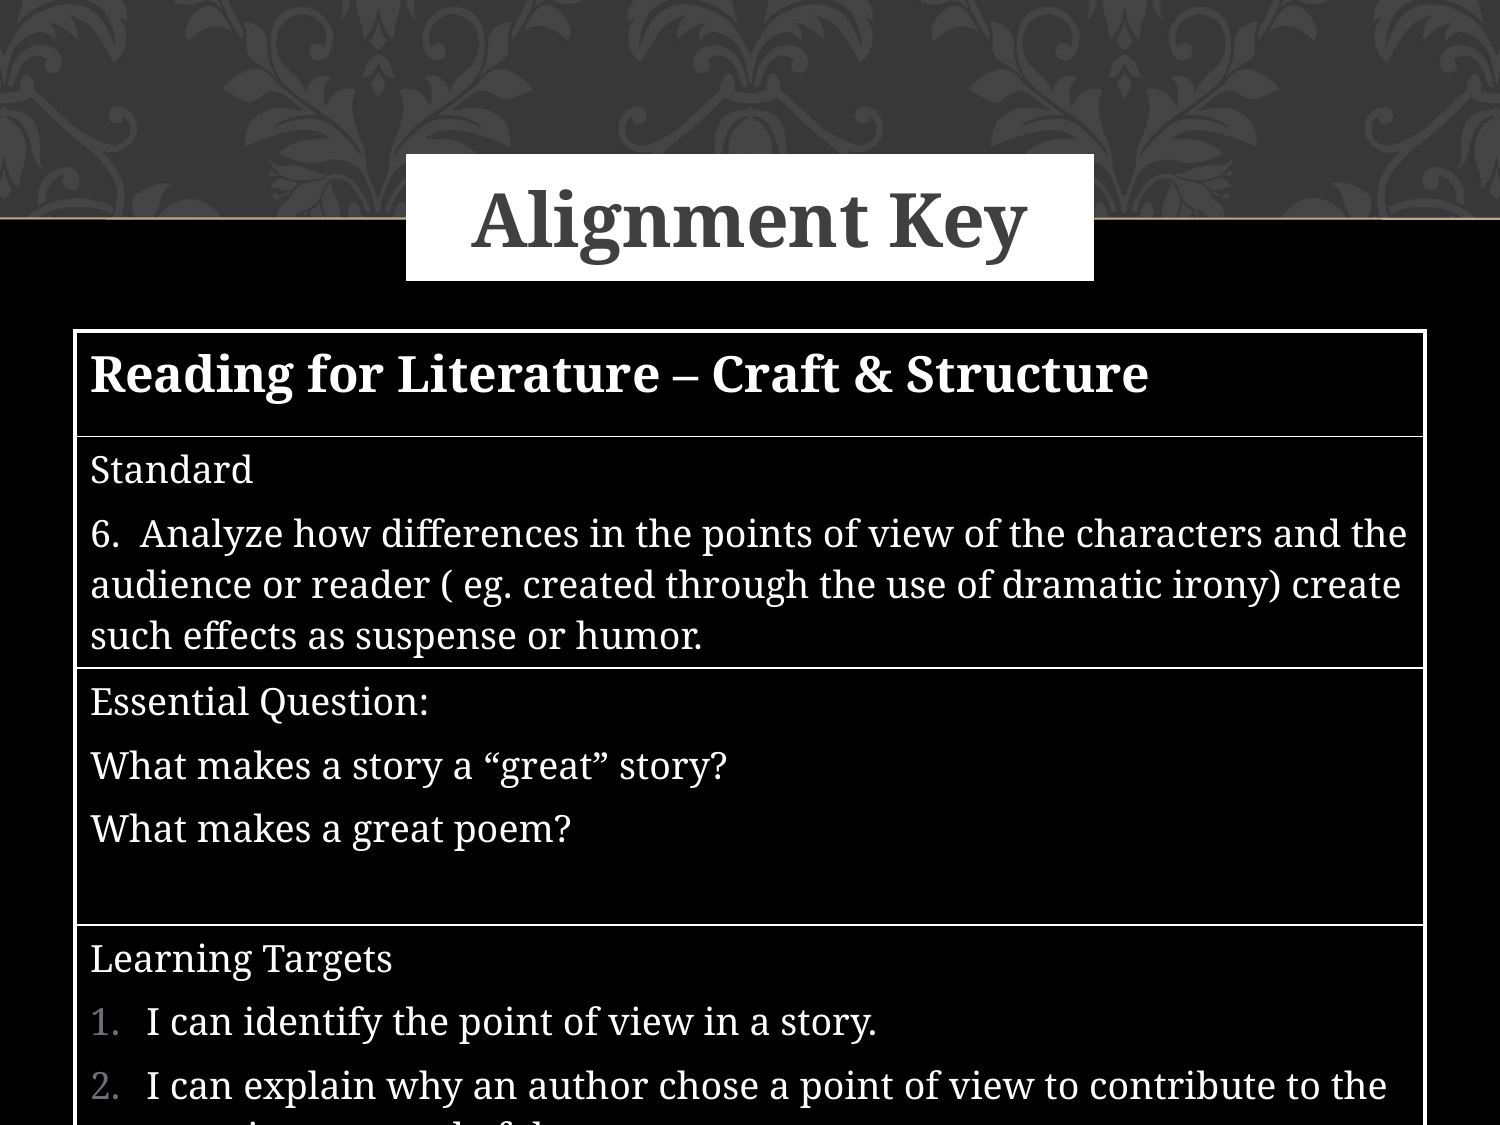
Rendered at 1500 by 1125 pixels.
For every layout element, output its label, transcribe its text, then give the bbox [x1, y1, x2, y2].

table_cell Essential Question: What makes a story a “great” story? What makes a great poem? [77, 669, 1423, 924]
table_cell Standard 6. Analyze how differences in the points of view of the characters and the audience or reader ( eg. created through the use of dramatic irony) create such effects as suspense or humor. [77, 437, 1423, 667]
table_cell Learning Targets I can identify the point of view in a story. I can explain why an author chose a point of view to contribute to the meaning or mood of the story. [77, 926, 1423, 1125]
title Alignment Key [406, 154, 1094, 281]
table_header Reading for Literature – Craft & Structure [77, 333, 1423, 436]
